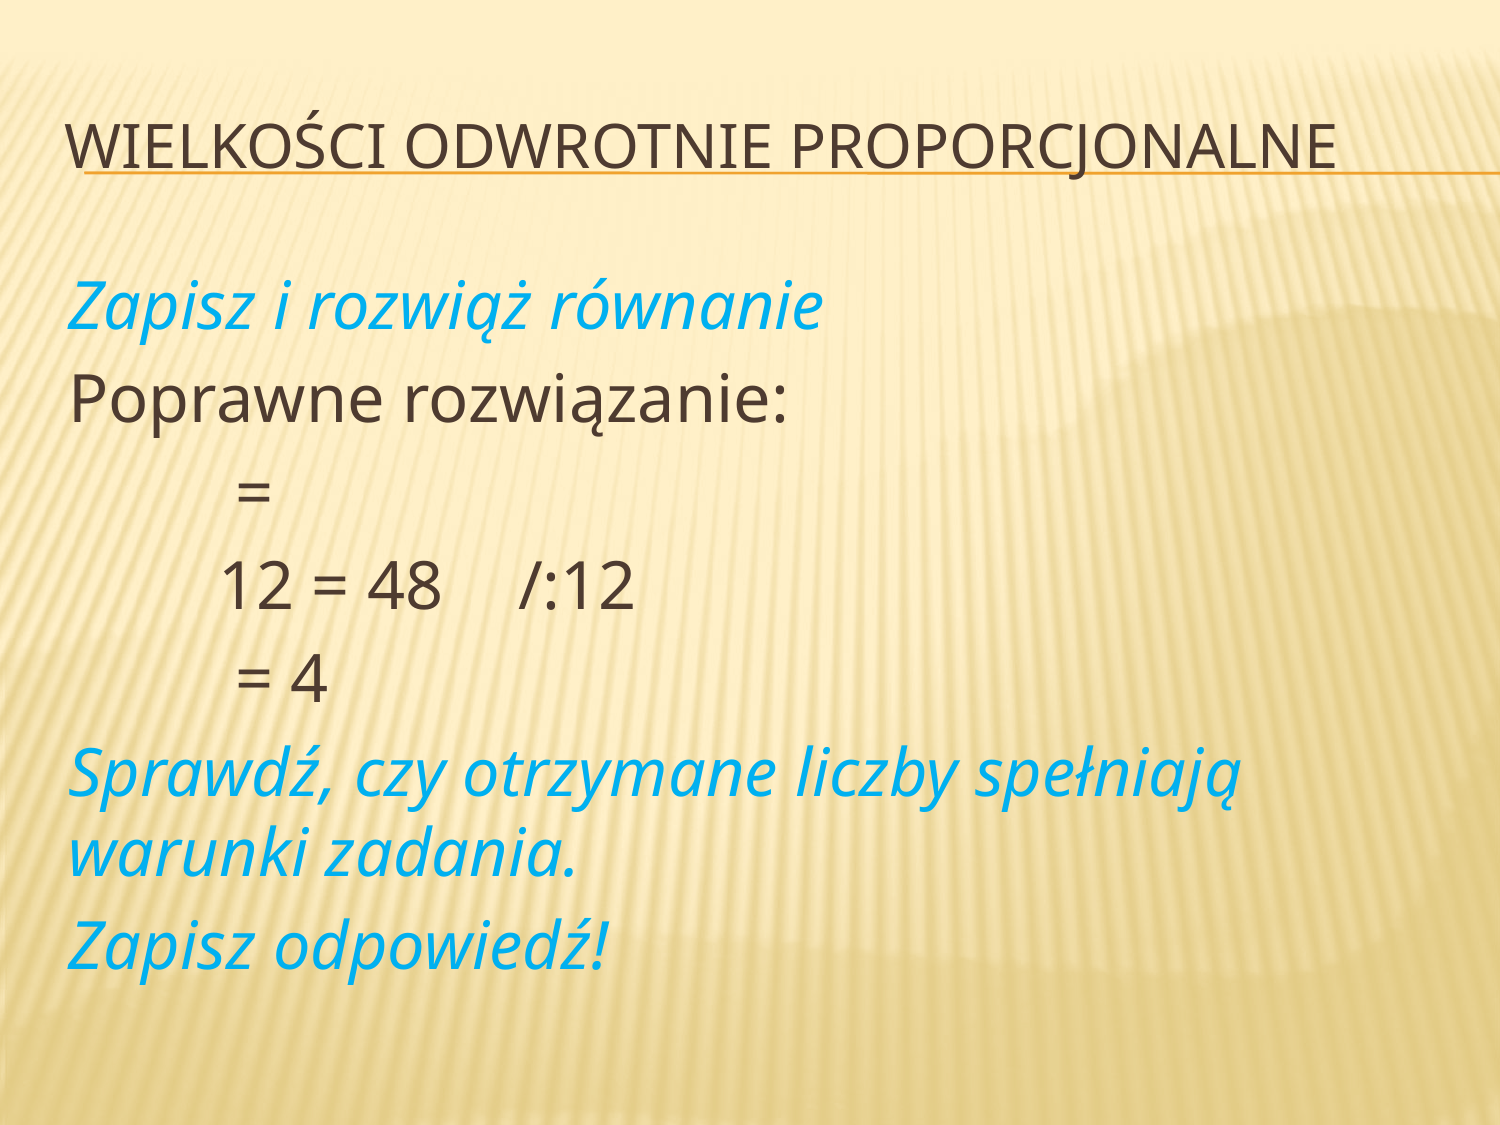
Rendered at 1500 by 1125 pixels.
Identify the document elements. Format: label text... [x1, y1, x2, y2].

title Wielkości odwrotnie proporcjonalne [50, 75, 1475, 213]
